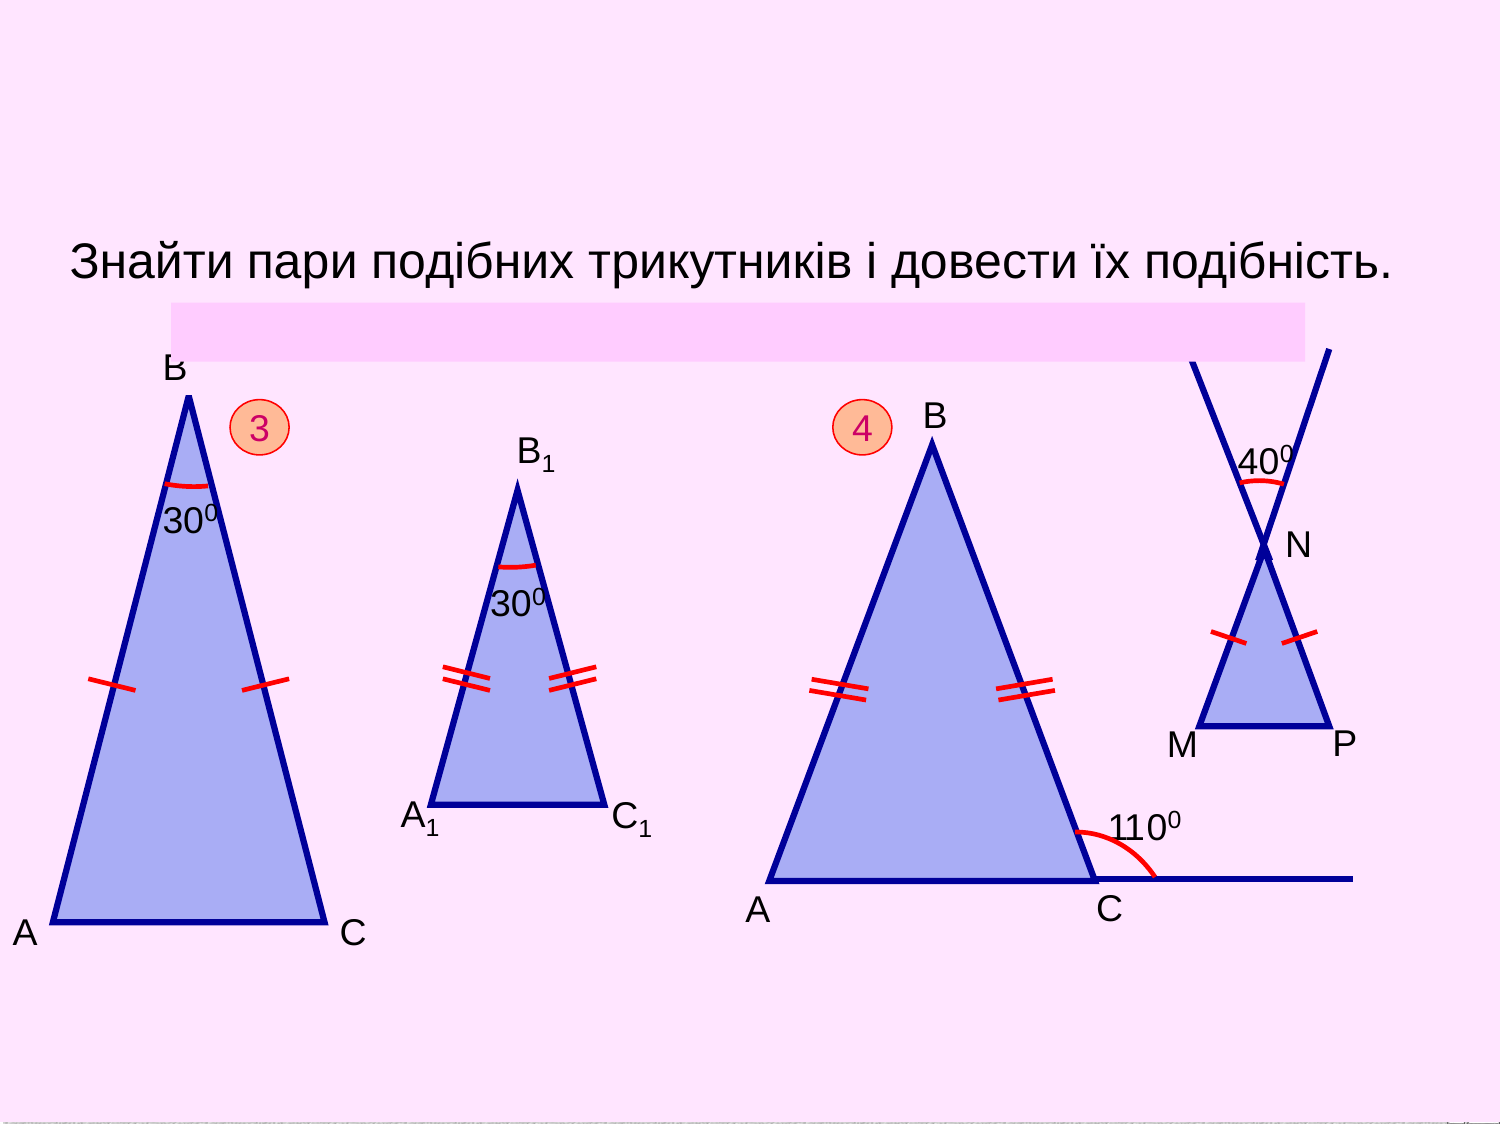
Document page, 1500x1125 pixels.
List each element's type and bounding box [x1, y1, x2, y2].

text_box [0, 0, 1500, 1122]
